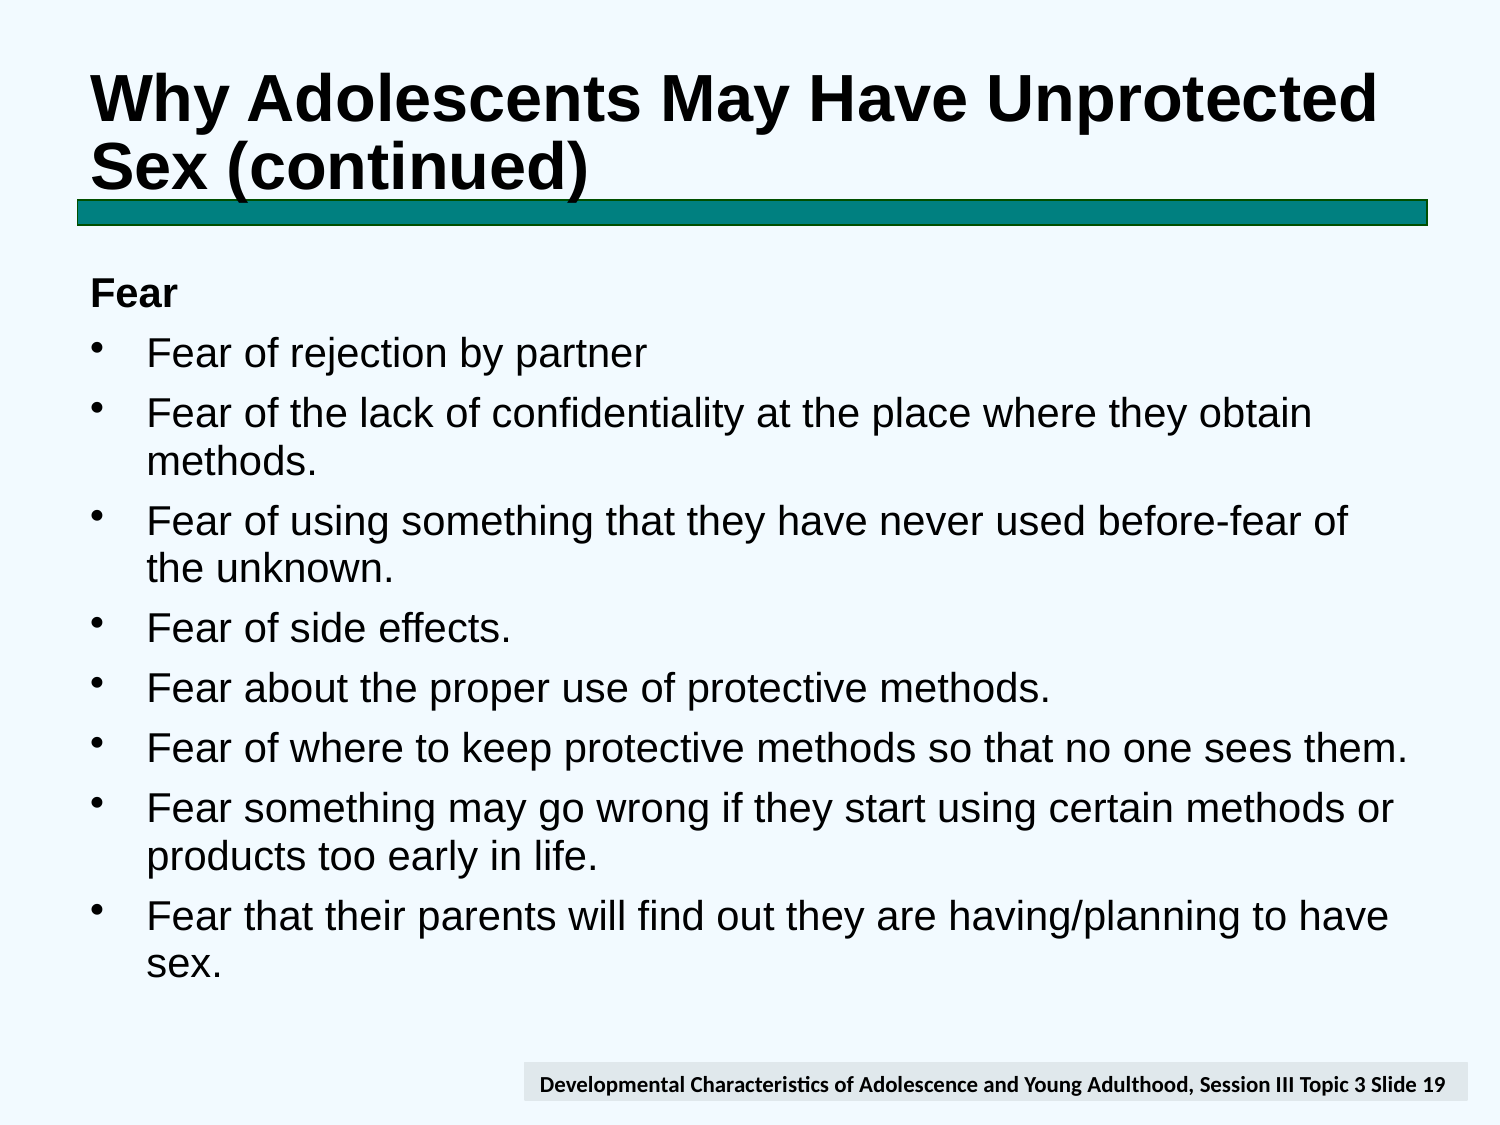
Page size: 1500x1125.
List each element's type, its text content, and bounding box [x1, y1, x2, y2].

title Why Adolescents May Have Unprotected Sex (continued) [75, 41, 1425, 229]
text_box Developmental Characteristics of Adolescence and Young Adulthood, Session III Topic 3 Slide 19 [524, 1062, 1467, 1100]
list Fear Fear of rejection by partner Fear of the lack of confidentiality at the place where they obtain methods. Fear of using something that they have never used before-fear of the unknown. Fear of side effects. Fear about the proper use of protective methods. Fear of where to keep protective methods so that no one sees them. Fear something may go wrong if they start using certain methods or products too early in life. Fear that their parents will find out they are having/planning to have sex. [75, 262, 1425, 1005]
